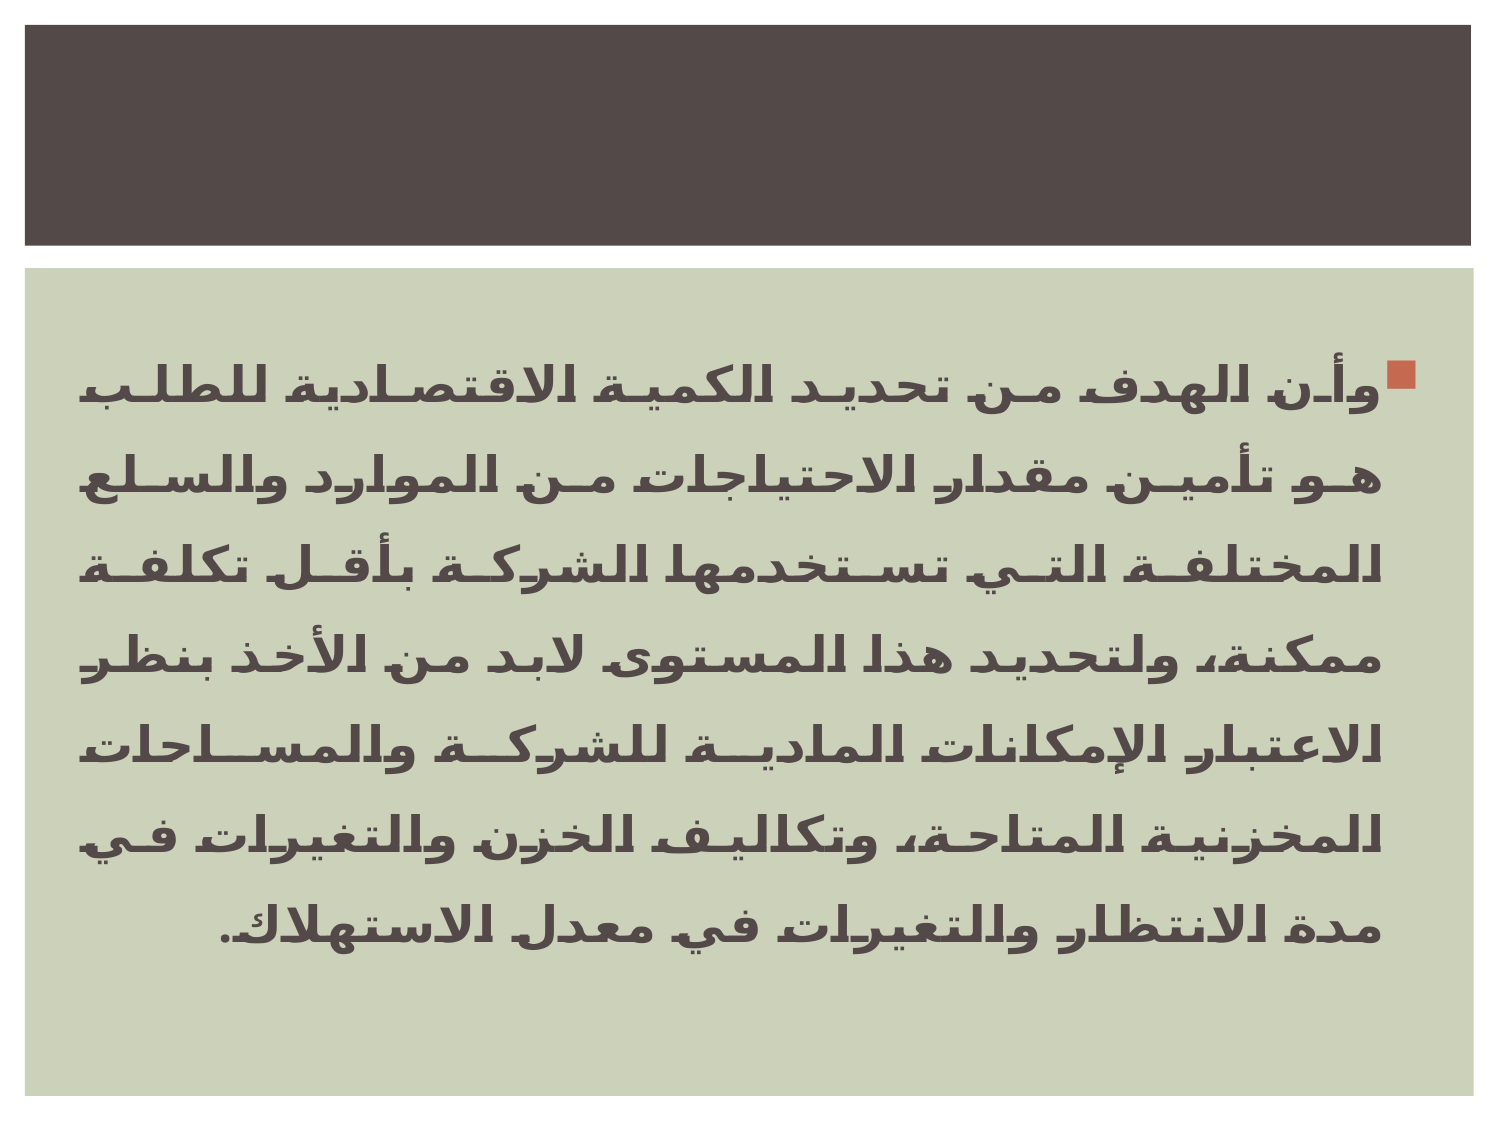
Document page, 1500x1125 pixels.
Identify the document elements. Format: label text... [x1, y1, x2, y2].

list وأن الهدف من تحديد الكمية الاقتصادية للطلب هو تأمين مقدار الاحتياجات من الموارد والسلع المختلفة التي تستخدمها الشركة بأقل تكلفة ممكنة، ولتحديد هذا المستوى لابد من الأخذ بنظر الاعتبار الإمكانات المادية للشركة والمساحات المخزنية المتاحة، وتكاليف الخزن والتغيرات في مدة الانتظار والتغيرات في معدل الاستهلاك. [64, 314, 1445, 1038]
